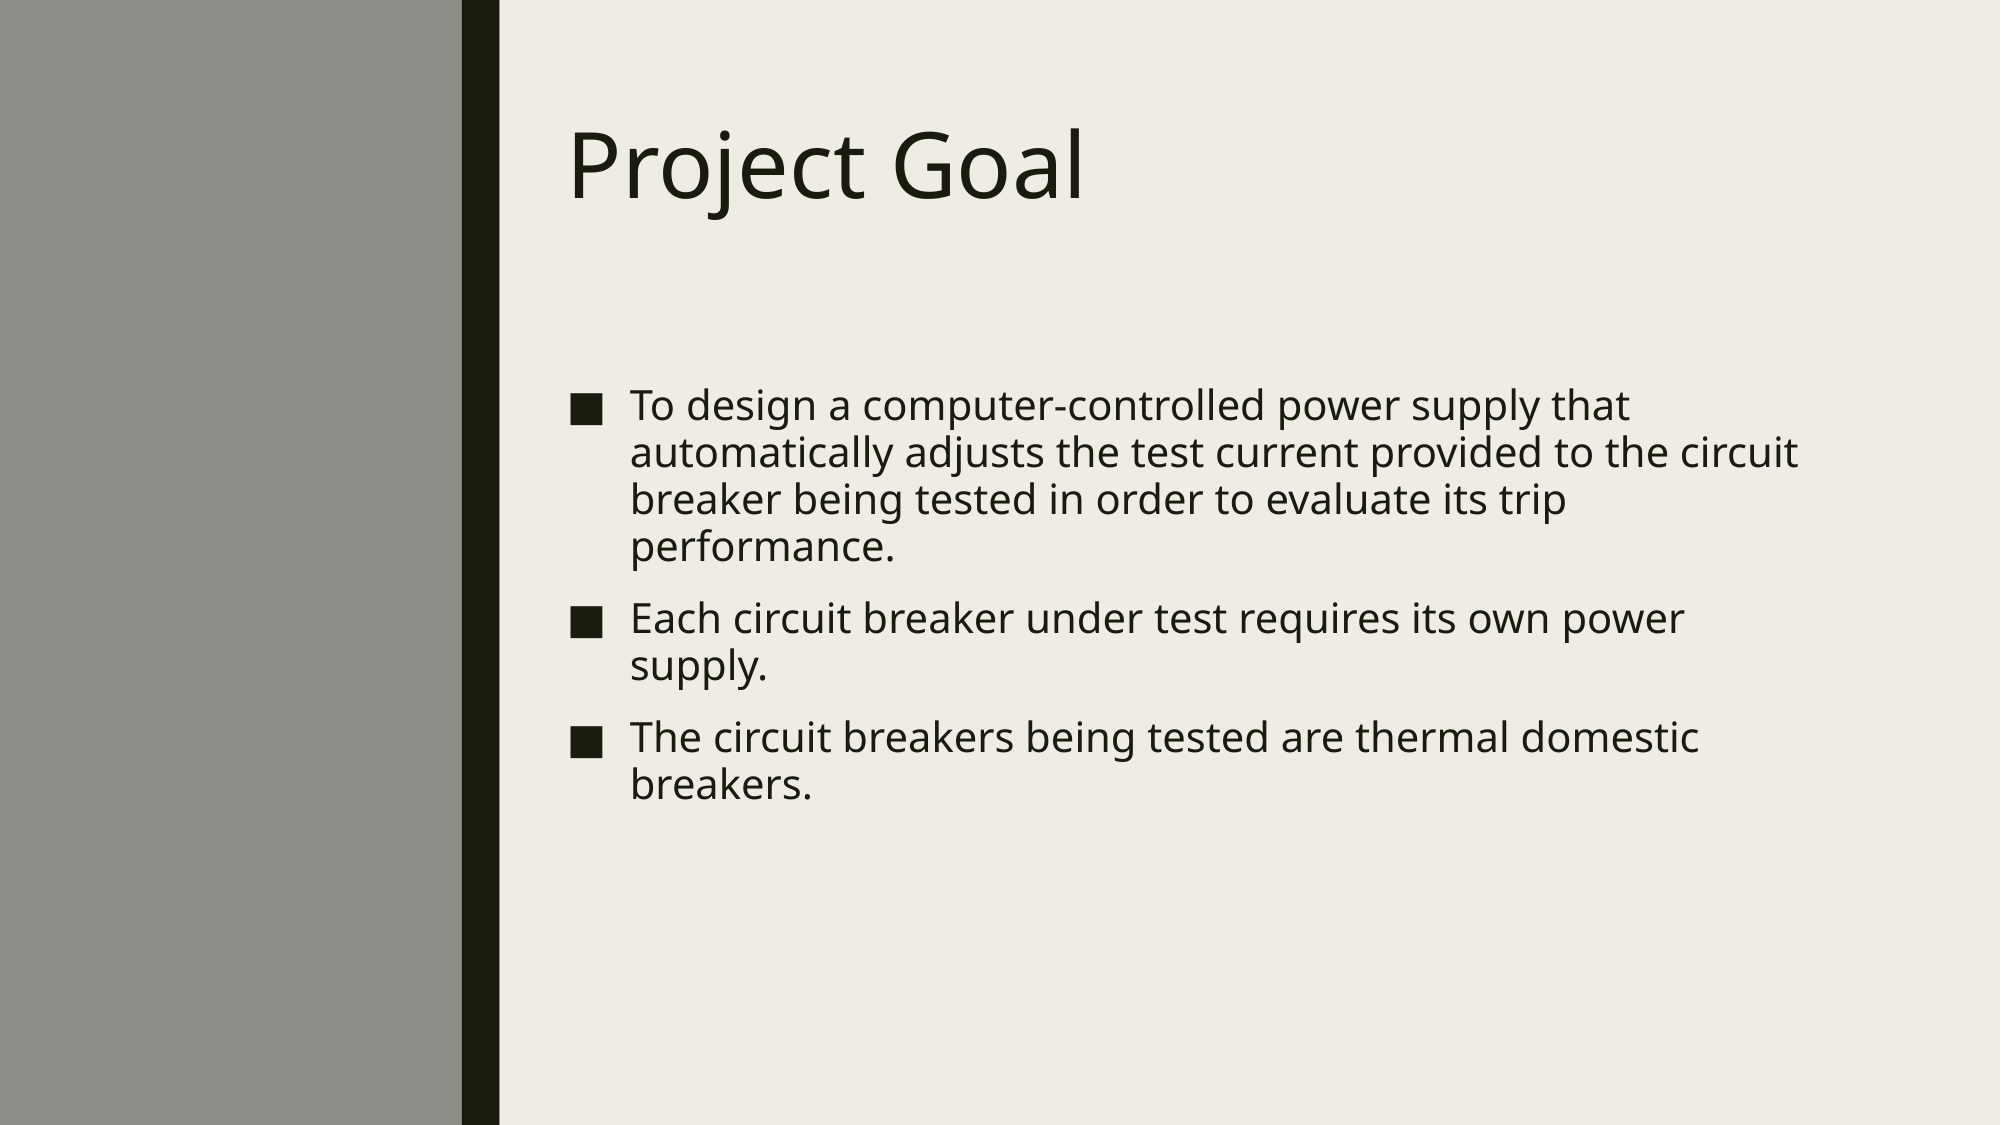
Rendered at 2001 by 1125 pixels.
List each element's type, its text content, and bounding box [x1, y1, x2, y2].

text_box [461, 0, 500, 1125]
text_box [500, 0, 2000, 1125]
list To design a computer-controlled power supply that automatically adjusts the test current provided to the circuit breaker being tested in order to evaluate its trip performance. Each circuit breaker under test requires its own power supply. The circuit breakers being tested are thermal domestic breakers. [551, 375, 1816, 963]
text_box [0, 0, 461, 1125]
title Project Goal [551, 112, 1816, 357]
